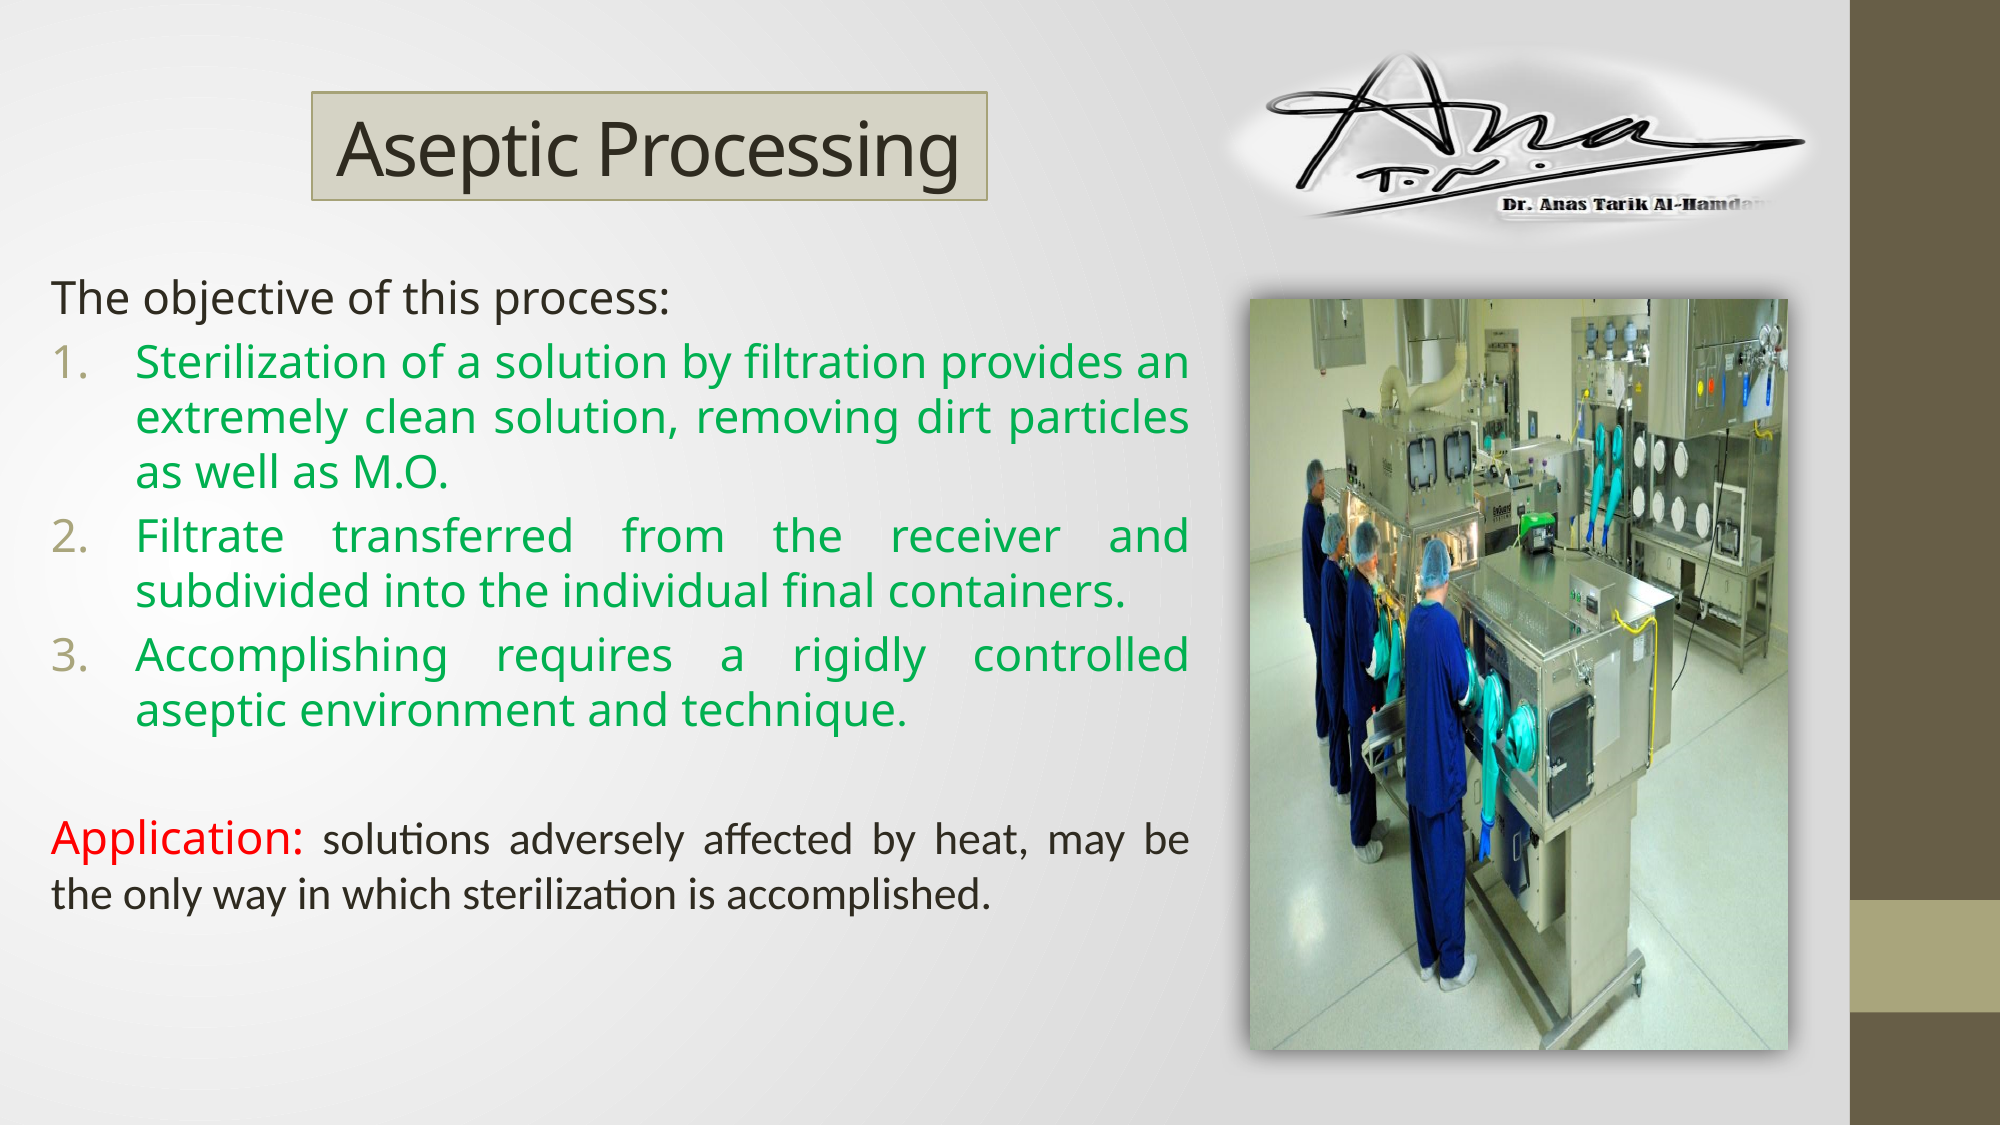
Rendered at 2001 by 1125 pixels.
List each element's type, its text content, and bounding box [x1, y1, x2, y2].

list The objective of this process: Sterilization of a solution by filtration provides an extremely clean solution, removing dirt particles as well as M.O. Filtrate transferred from the receiver and subdivided into the individual final containers. Accomplishing requires a rigidly controlled aseptic environment and technique. Application: solutions adversely affected by heat, may be the only way in which sterilization is accomplished. [35, 260, 1207, 1088]
title Aseptic Processing [311, 91, 988, 201]
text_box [1205, 39, 1832, 1051]
